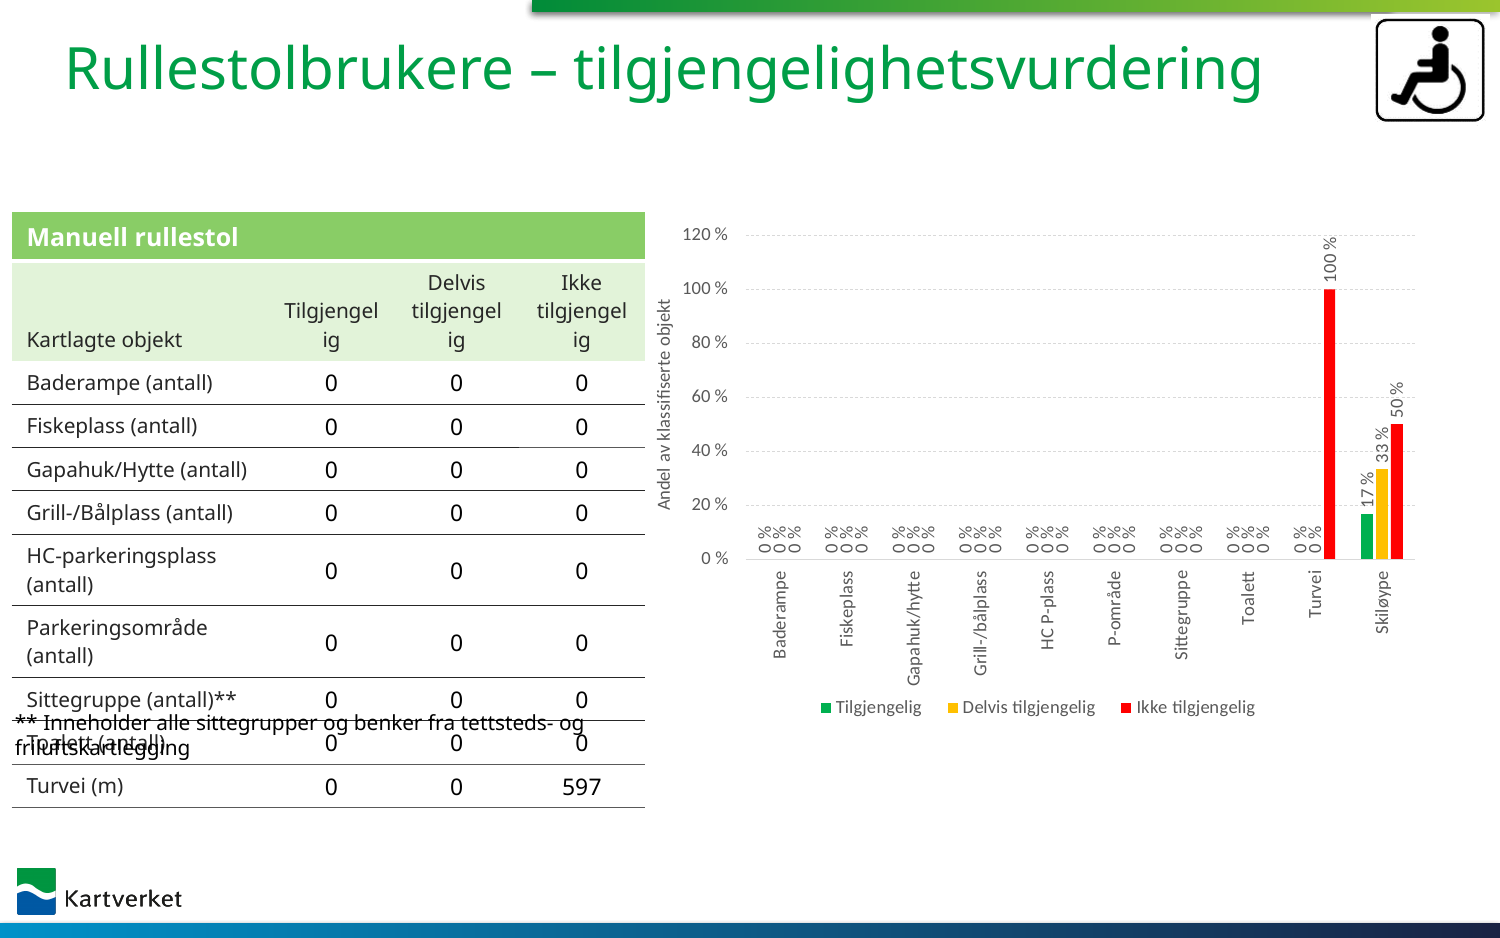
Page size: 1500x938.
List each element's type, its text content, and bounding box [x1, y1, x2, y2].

table_cell Parkeringsområde (antall) [12, 606, 269, 677]
table_cell 0 [269, 491, 394, 534]
text_box ** Inneholder alle sittegrupper og benker fra tettsteds- og friluftskartlegging [0, 702, 745, 768]
table_cell 0 [394, 535, 519, 605]
table_cell Turvei (m) [12, 768, 269, 807]
table_cell 0 [394, 606, 519, 677]
table_cell 0 [269, 768, 394, 807]
table_cell 0 [519, 606, 638, 677]
table_cell 0 [519, 405, 638, 447]
table_cell 0 [269, 448, 394, 490]
table_cell Kartlagte objekt [12, 263, 269, 361]
table_cell 597 [519, 768, 645, 807]
table_cell 0 [519, 491, 638, 534]
table_cell 0 [269, 405, 394, 447]
table_cell Gapahuk/Hytte (antall) [12, 448, 269, 490]
table_cell Baderampe (antall) [12, 361, 269, 404]
picture [643, 218, 1426, 728]
table_cell 0 [394, 768, 519, 807]
table_cell Delvis tilgjengelig [394, 263, 519, 361]
table_header Manuell rullestol [12, 212, 645, 259]
table_cell 0 [519, 535, 638, 605]
table_cell Fiskeplass (antall) [12, 405, 269, 447]
table_cell 0 [394, 405, 519, 447]
picture [1371, 13, 1491, 127]
table_cell 0 [269, 535, 394, 605]
table_cell HC-parkeringsplass (antall) [12, 535, 269, 605]
table_cell 0 [269, 361, 394, 404]
table_cell 0 [394, 491, 519, 534]
table_cell Grill-/Bålplass (antall) [12, 491, 269, 534]
table_cell 0 [394, 678, 519, 702]
table_cell 0 [269, 678, 394, 702]
text_box Rullestolbrukere – tilgjengelighetsvurdering [49, 12, 1372, 109]
table_cell 0 [519, 361, 638, 404]
table_cell 0 [394, 448, 519, 490]
table_cell Tilgjengelig [269, 263, 394, 361]
table_cell Ikke tilgjengelig [519, 263, 638, 361]
table_cell 0 [519, 448, 638, 490]
table_cell 0 [269, 606, 394, 677]
table_cell 0 [519, 678, 638, 702]
table_cell Sittegruppe (antall)** [12, 678, 269, 702]
table_cell 0 [394, 361, 519, 404]
